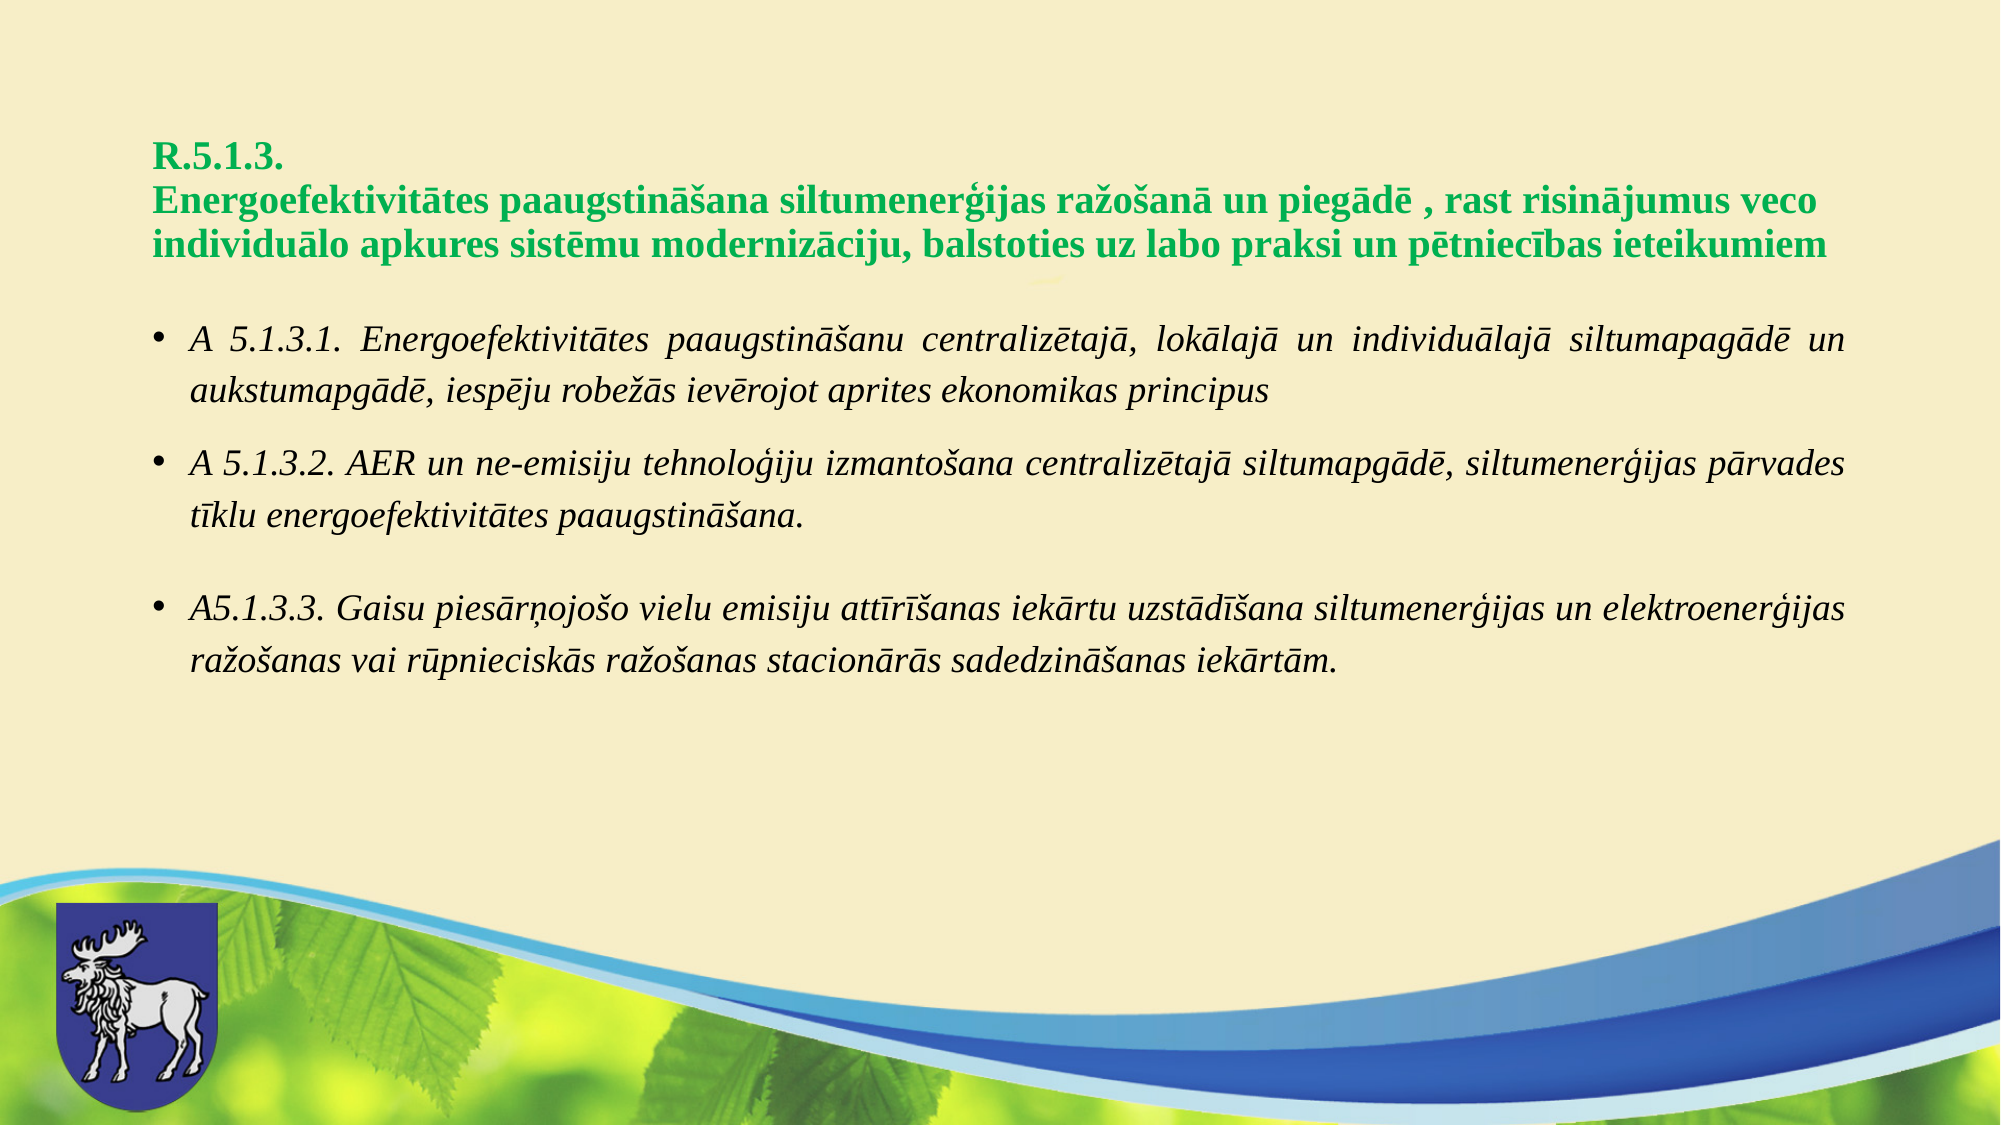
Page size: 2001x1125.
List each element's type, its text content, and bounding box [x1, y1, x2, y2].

picture [0, 0, 2001, 1125]
title R.5.1.3. Energoefektivitātes paaugstināšana siltumenerģijas ražošanā un piegādē , rast risinājumus veco individuālo apkures sistēmu modernizāciju, balstoties uz labo praksi un pētniecības ieteikumiem [137, 111, 1863, 299]
list A 5.1.3.1. Energoefektivitātes paaugstināšanu centralizētajā, lokālajā un individuālajā siltumapagādē un aukstumapgādē, iespēju robežās ievērojot aprites ekonomikas principus A 5.1.3.2. AER un ne-emisiju tehnoloģiju izmantošana centralizētajā siltumapgādē, siltumenerģijas pārvades tīklu energoefektivitātes paaugstināšana. A5.1.3.3. Gaisu piesārņojošo vielu emisiju attīrīšanas iekārtu uzstādīšana siltumenerģijas un elektroenerģijas ražošanas vai rūpnieciskās ražošanas stacionārās sadedzināšanas iekārtām. [137, 299, 1863, 1014]
